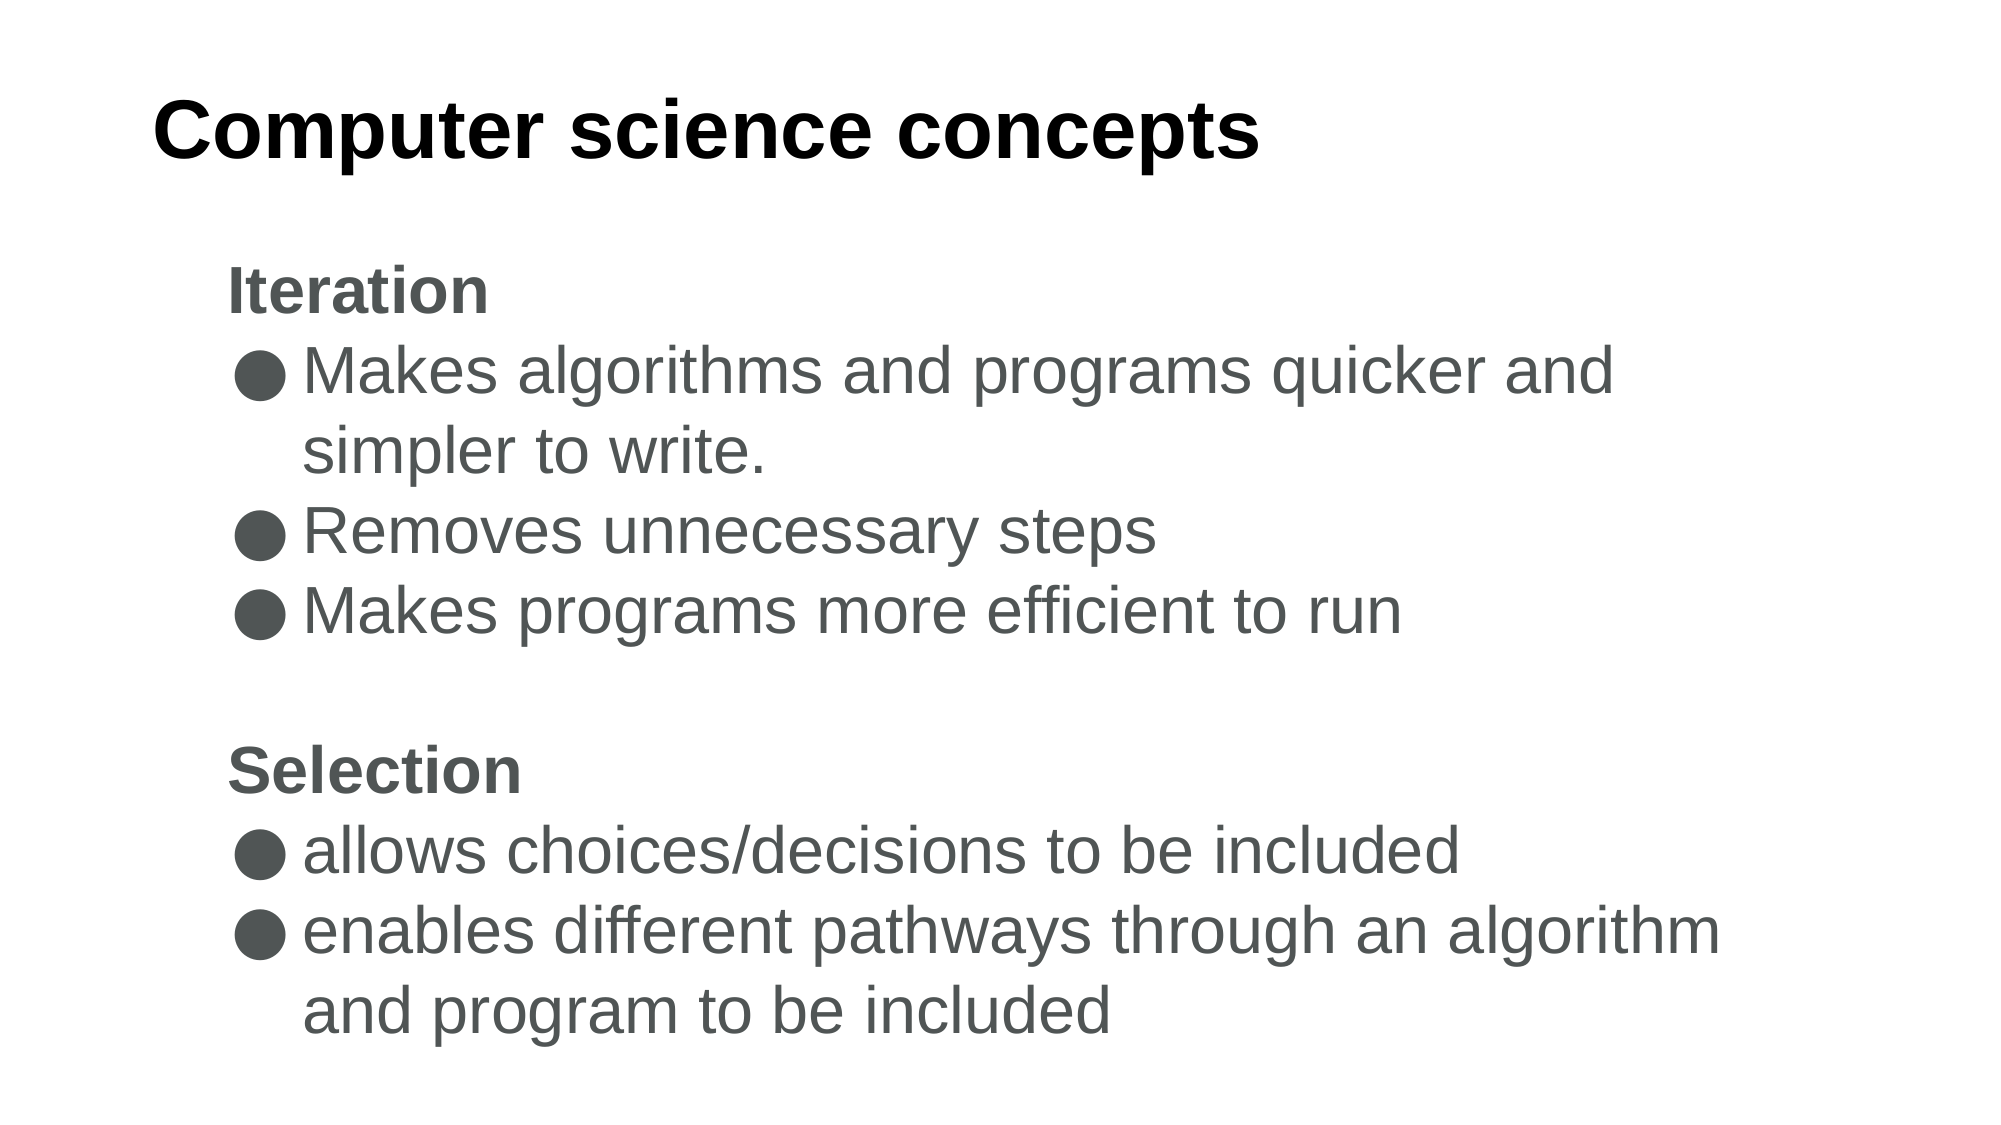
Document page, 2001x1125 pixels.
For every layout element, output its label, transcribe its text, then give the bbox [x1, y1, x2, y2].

title Computer science concepts [137, 22, 1863, 239]
list Iteration Makes algorithms and programs quicker and simpler to write. Removes unnecessary steps Makes programs more efficient to run Selection allows choices/decisions to be included enables different pathways through an algorithm and program to be included [137, 239, 1863, 954]
